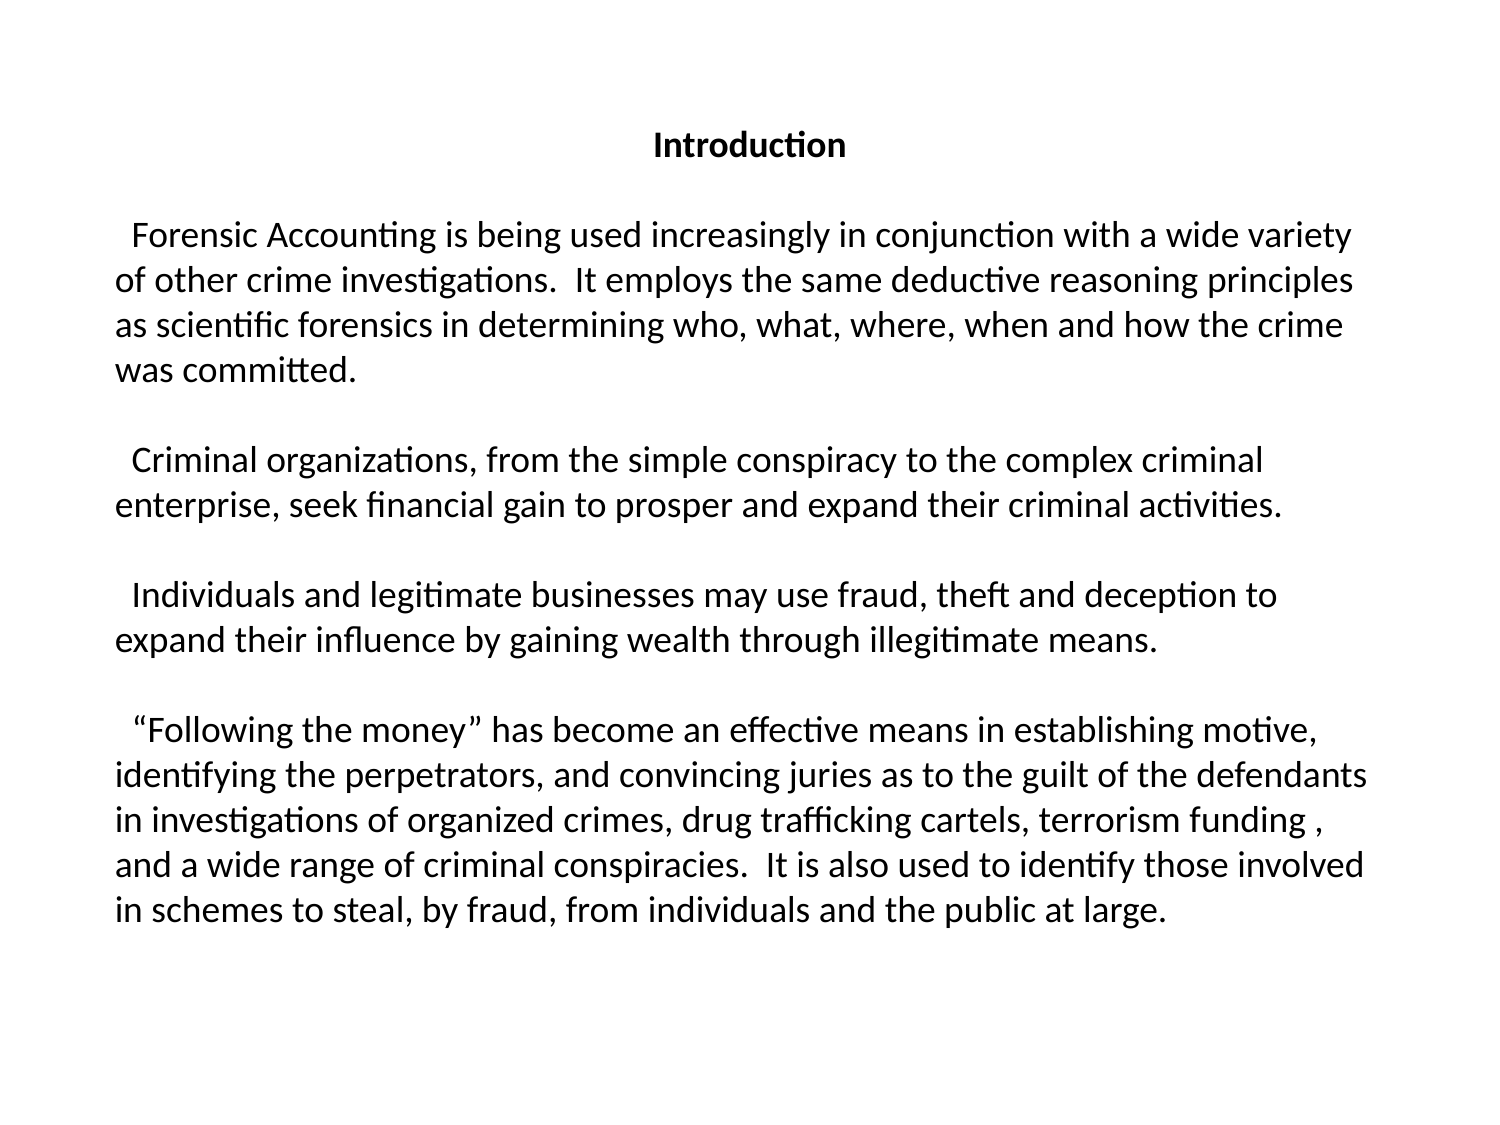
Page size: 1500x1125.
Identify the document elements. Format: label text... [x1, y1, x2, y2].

text_box Introduction Forensic Accounting is being used increasingly in conjunction with a wide variety of other crime investigations. It employs the same deductive reasoning principles as scientific forensics in determining who, what, where, when and how the crime was committed. Criminal organizations, from the simple conspiracy to the complex criminal enterprise, seek financial gain to prosper and expand their criminal activities. Individuals and legitimate businesses may use fraud, theft and deception to expand their influence by gaining wealth through illegitimate means. “Following the money” has become an effective means in establishing motive, identifying the perpetrators, and convincing juries as to the guilt of the defendants in investigations of organized crimes, drug trafficking cartels, terrorism funding , and a wide range of criminal conspiracies. It is also used to identify those involved in schemes to steal, by fraud, from individuals and the public at large. [99, 112, 1400, 1028]
